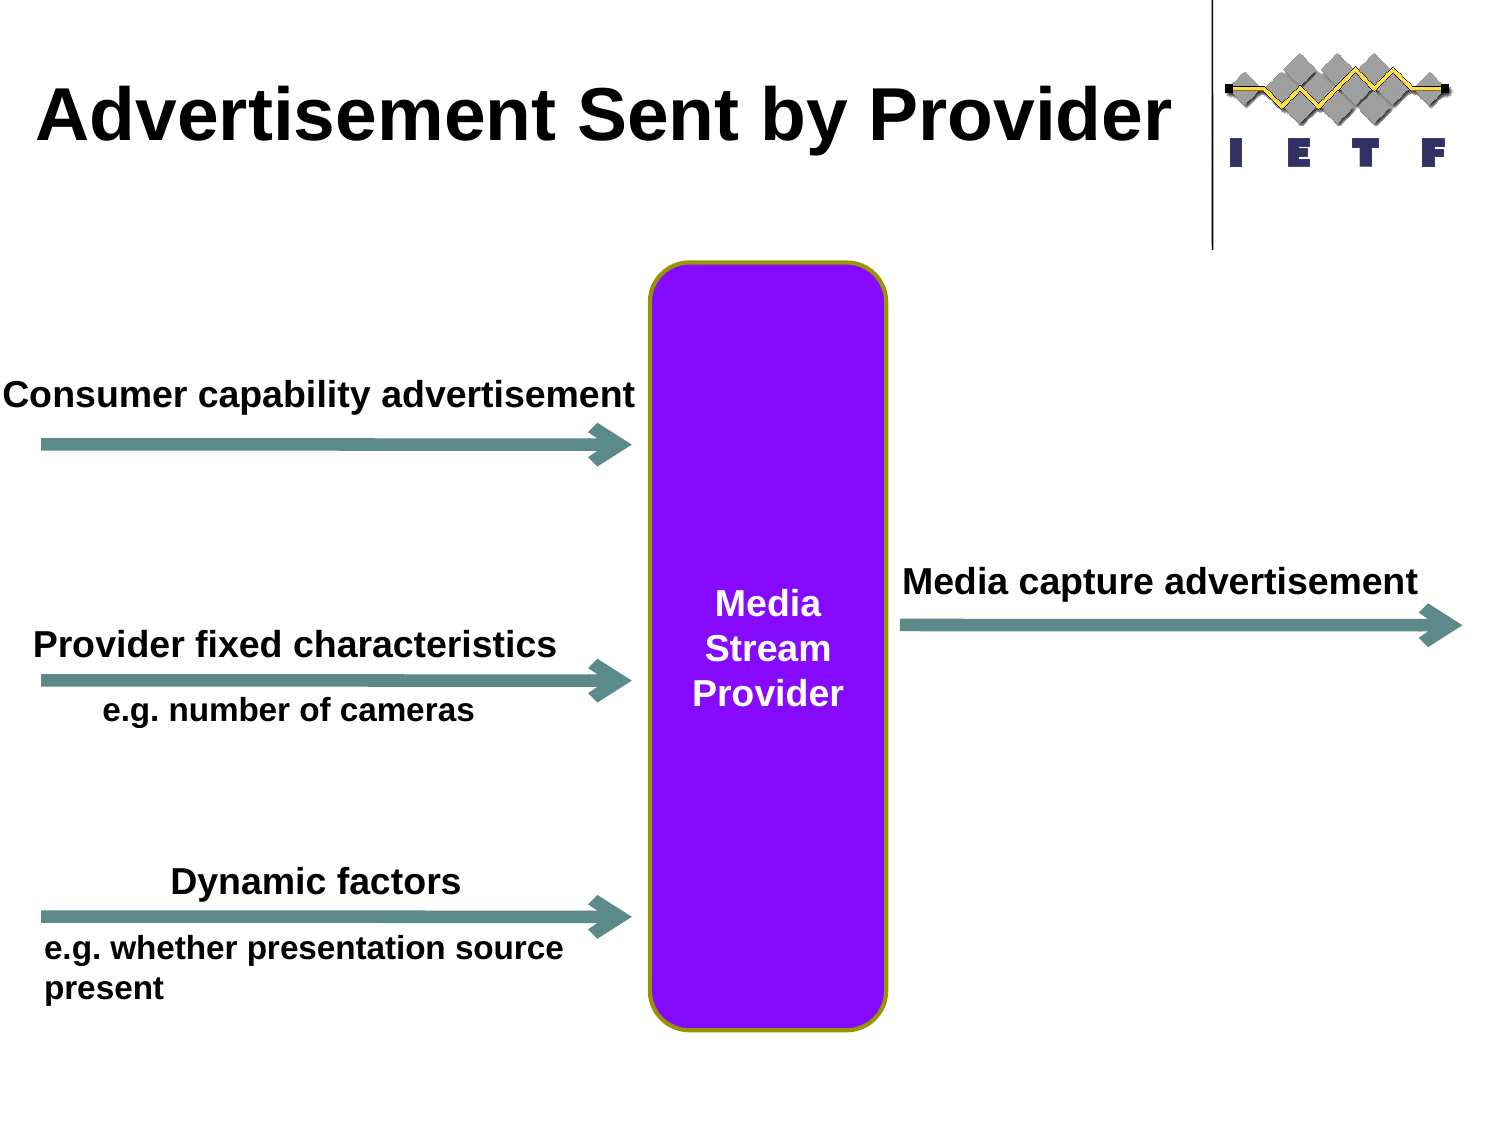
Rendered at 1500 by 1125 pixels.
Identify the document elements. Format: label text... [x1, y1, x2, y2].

text_box e.g. number of cameras [87, 687, 632, 736]
text_box Media capture advertisement [887, 549, 1500, 610]
text_box Provider fixed characteristics [18, 612, 650, 673]
text_box Media Stream Provider [647, 260, 889, 1033]
text_box Consumer capability advertisement [0, 362, 700, 423]
title Advertisement Sent by Provider [0, 19, 1201, 163]
picture [1212, 37, 1463, 181]
text_box Dynamic factors [155, 849, 550, 910]
text_box e.g. whether presentation source present [29, 918, 632, 1014]
